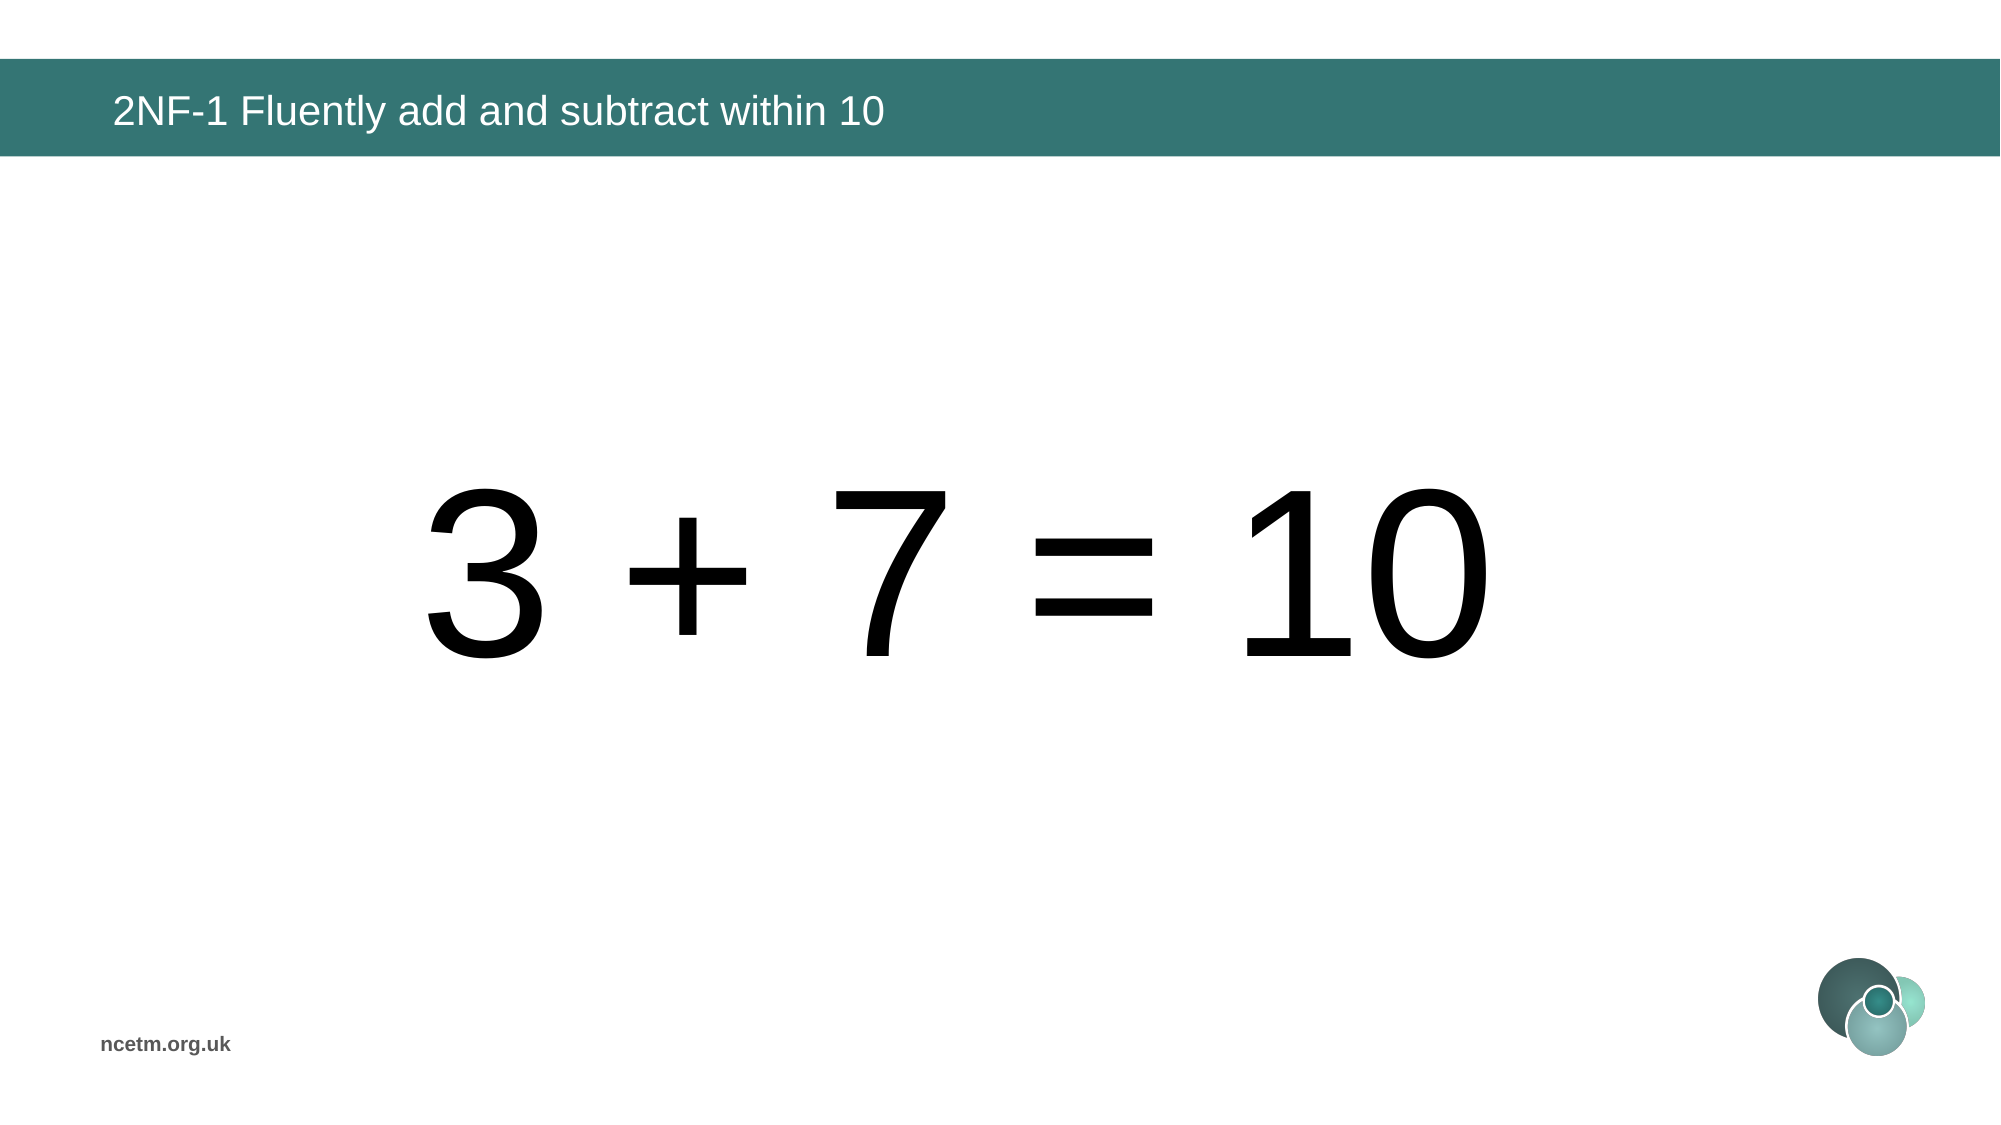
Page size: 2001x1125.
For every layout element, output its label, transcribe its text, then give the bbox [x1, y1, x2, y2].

title 2NF-1 Fluently add and subtract within 10 [97, 76, 1945, 147]
text_box 10 [1214, 409, 1511, 712]
text_box 3 + 7 = [404, 409, 1214, 712]
picture [1818, 958, 1925, 1056]
